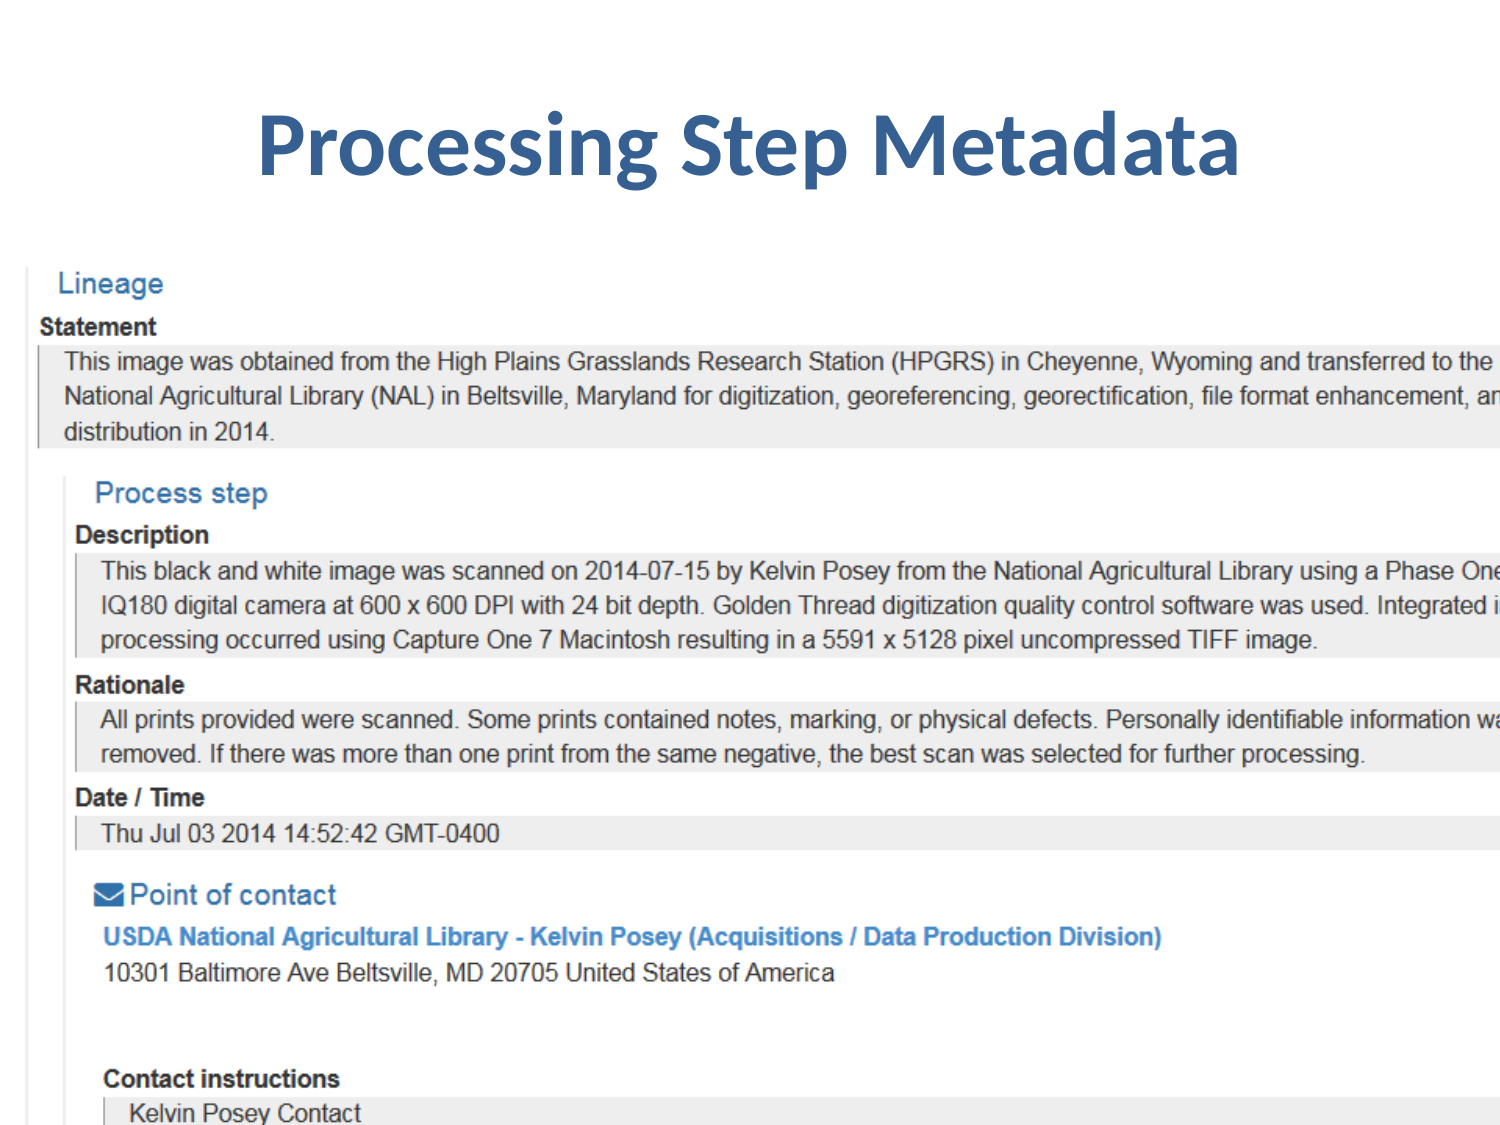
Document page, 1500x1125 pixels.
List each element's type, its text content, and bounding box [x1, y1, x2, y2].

title Processing Step Metadata [75, 45, 1425, 233]
picture [0, 260, 1500, 1125]
